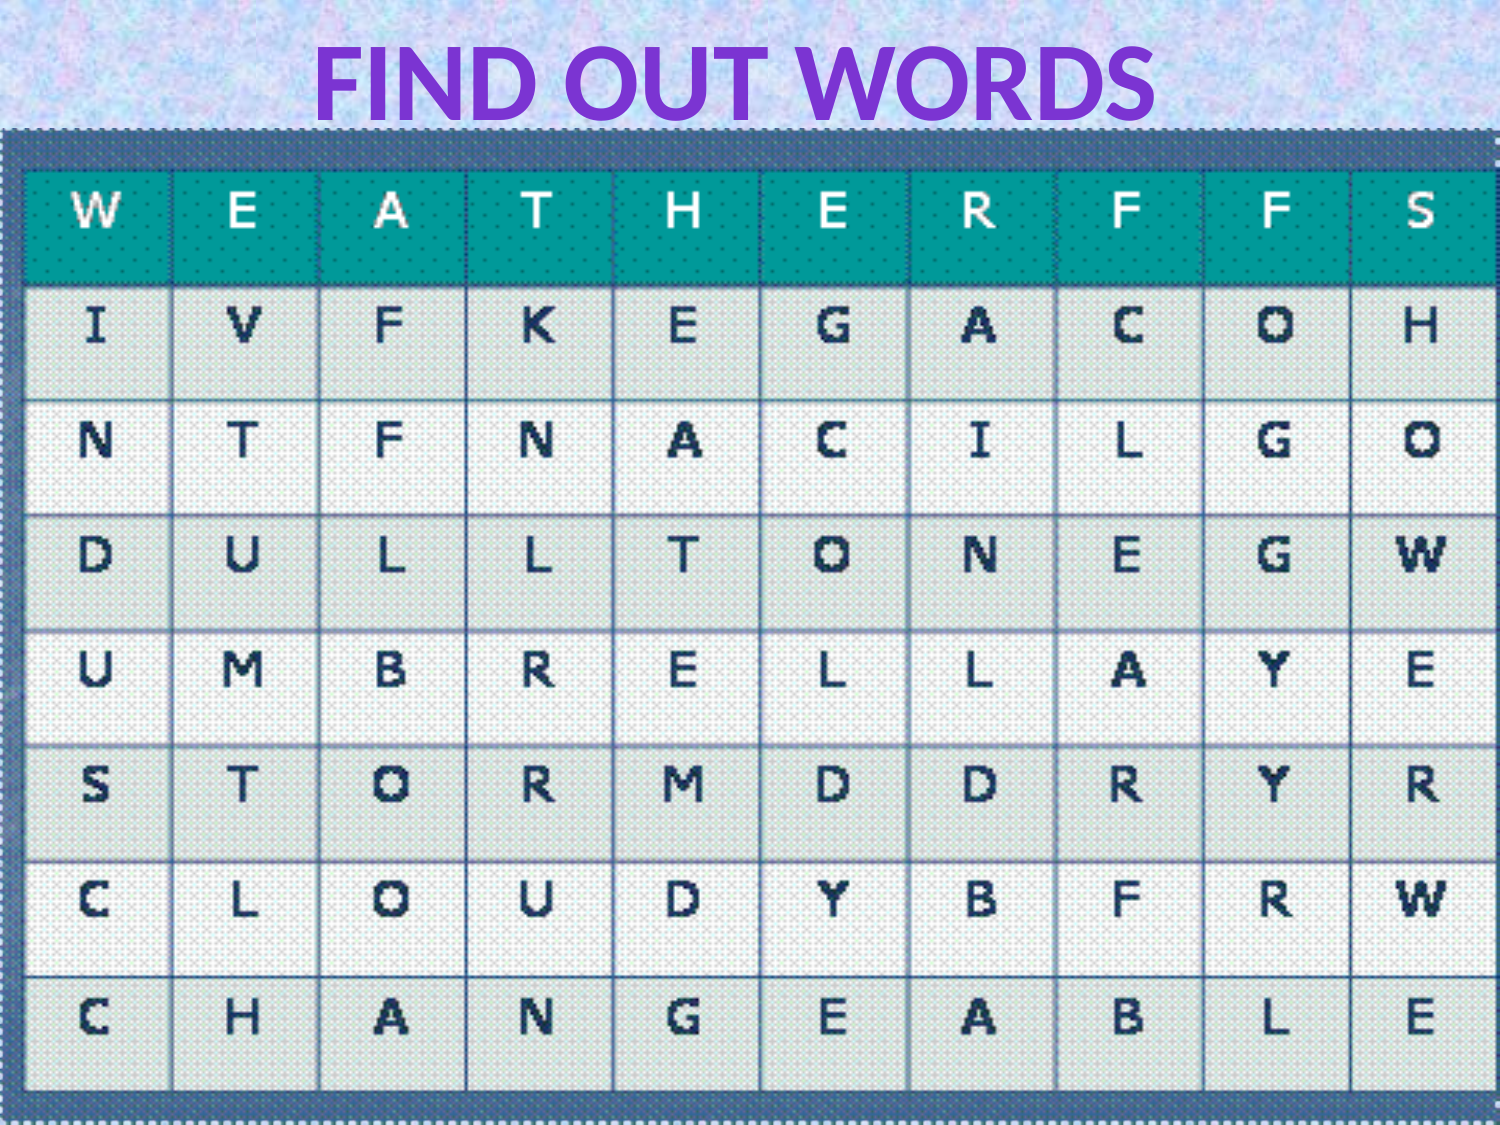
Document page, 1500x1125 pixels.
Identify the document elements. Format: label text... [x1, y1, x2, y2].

picture [0, 0, 1500, 1125]
text_box Find out words [296, 0, 1175, 127]
